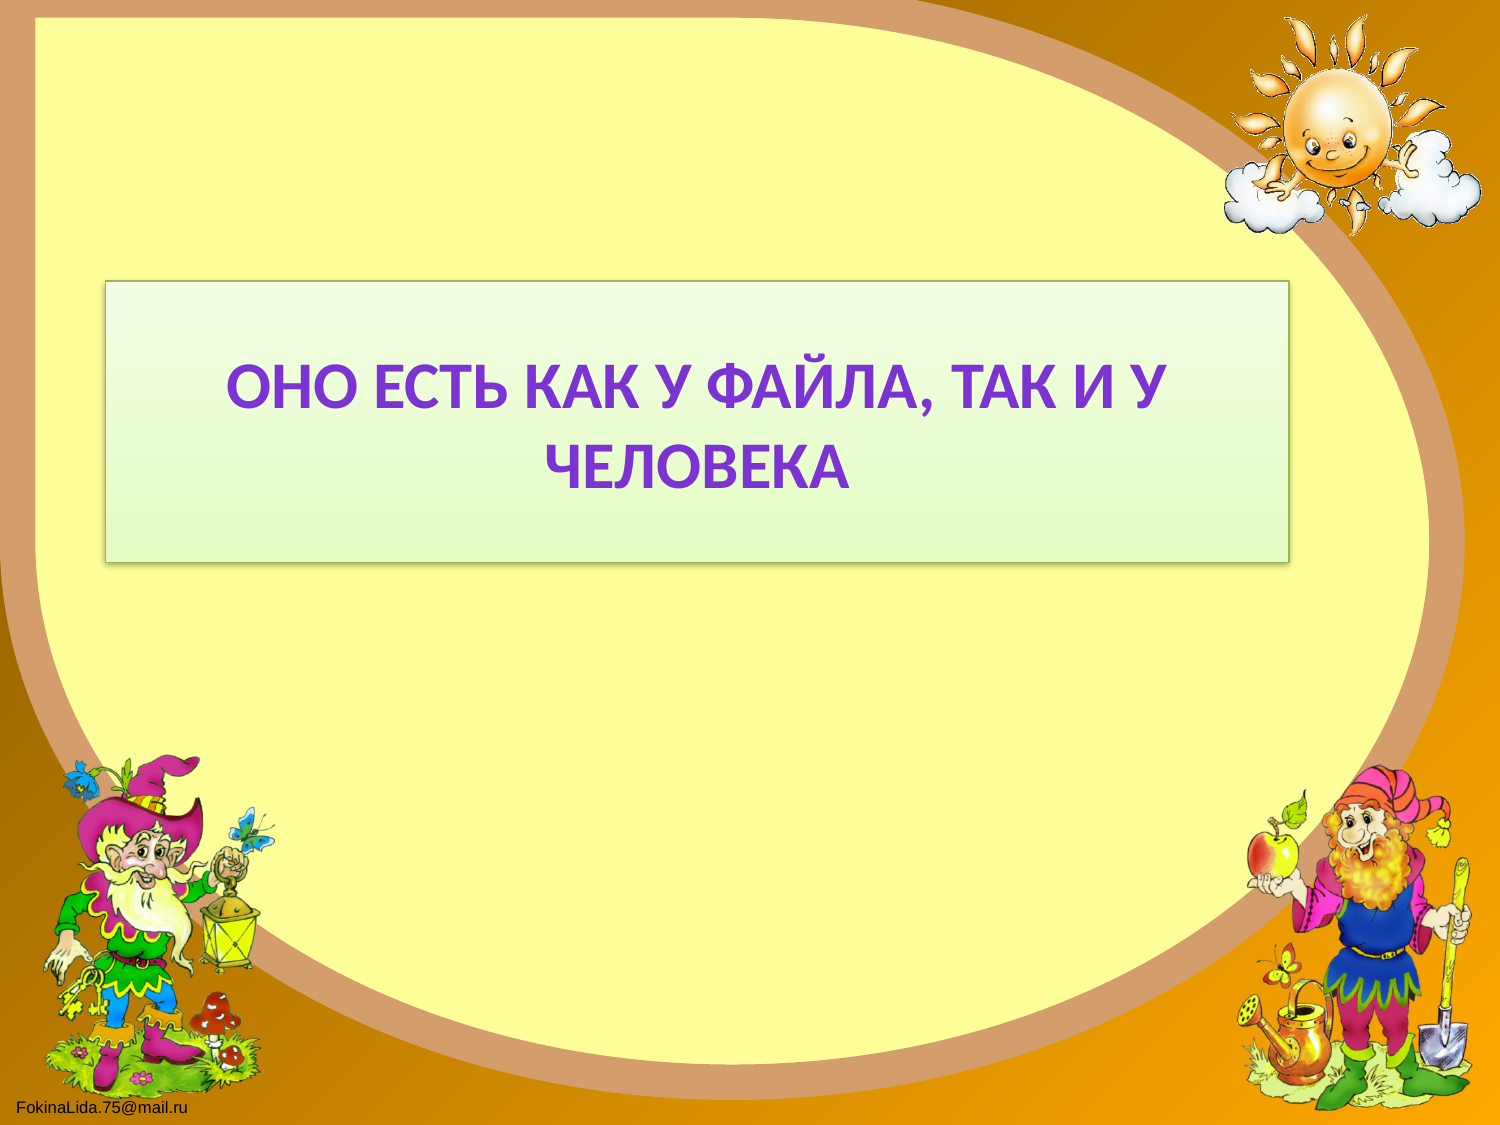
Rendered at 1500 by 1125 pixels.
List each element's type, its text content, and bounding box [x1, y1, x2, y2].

picture [1214, 0, 1500, 244]
picture [41, 751, 276, 1101]
text_box Оно есть как у файла, так и у человека [105, 280, 1290, 563]
picture [1234, 763, 1473, 1113]
